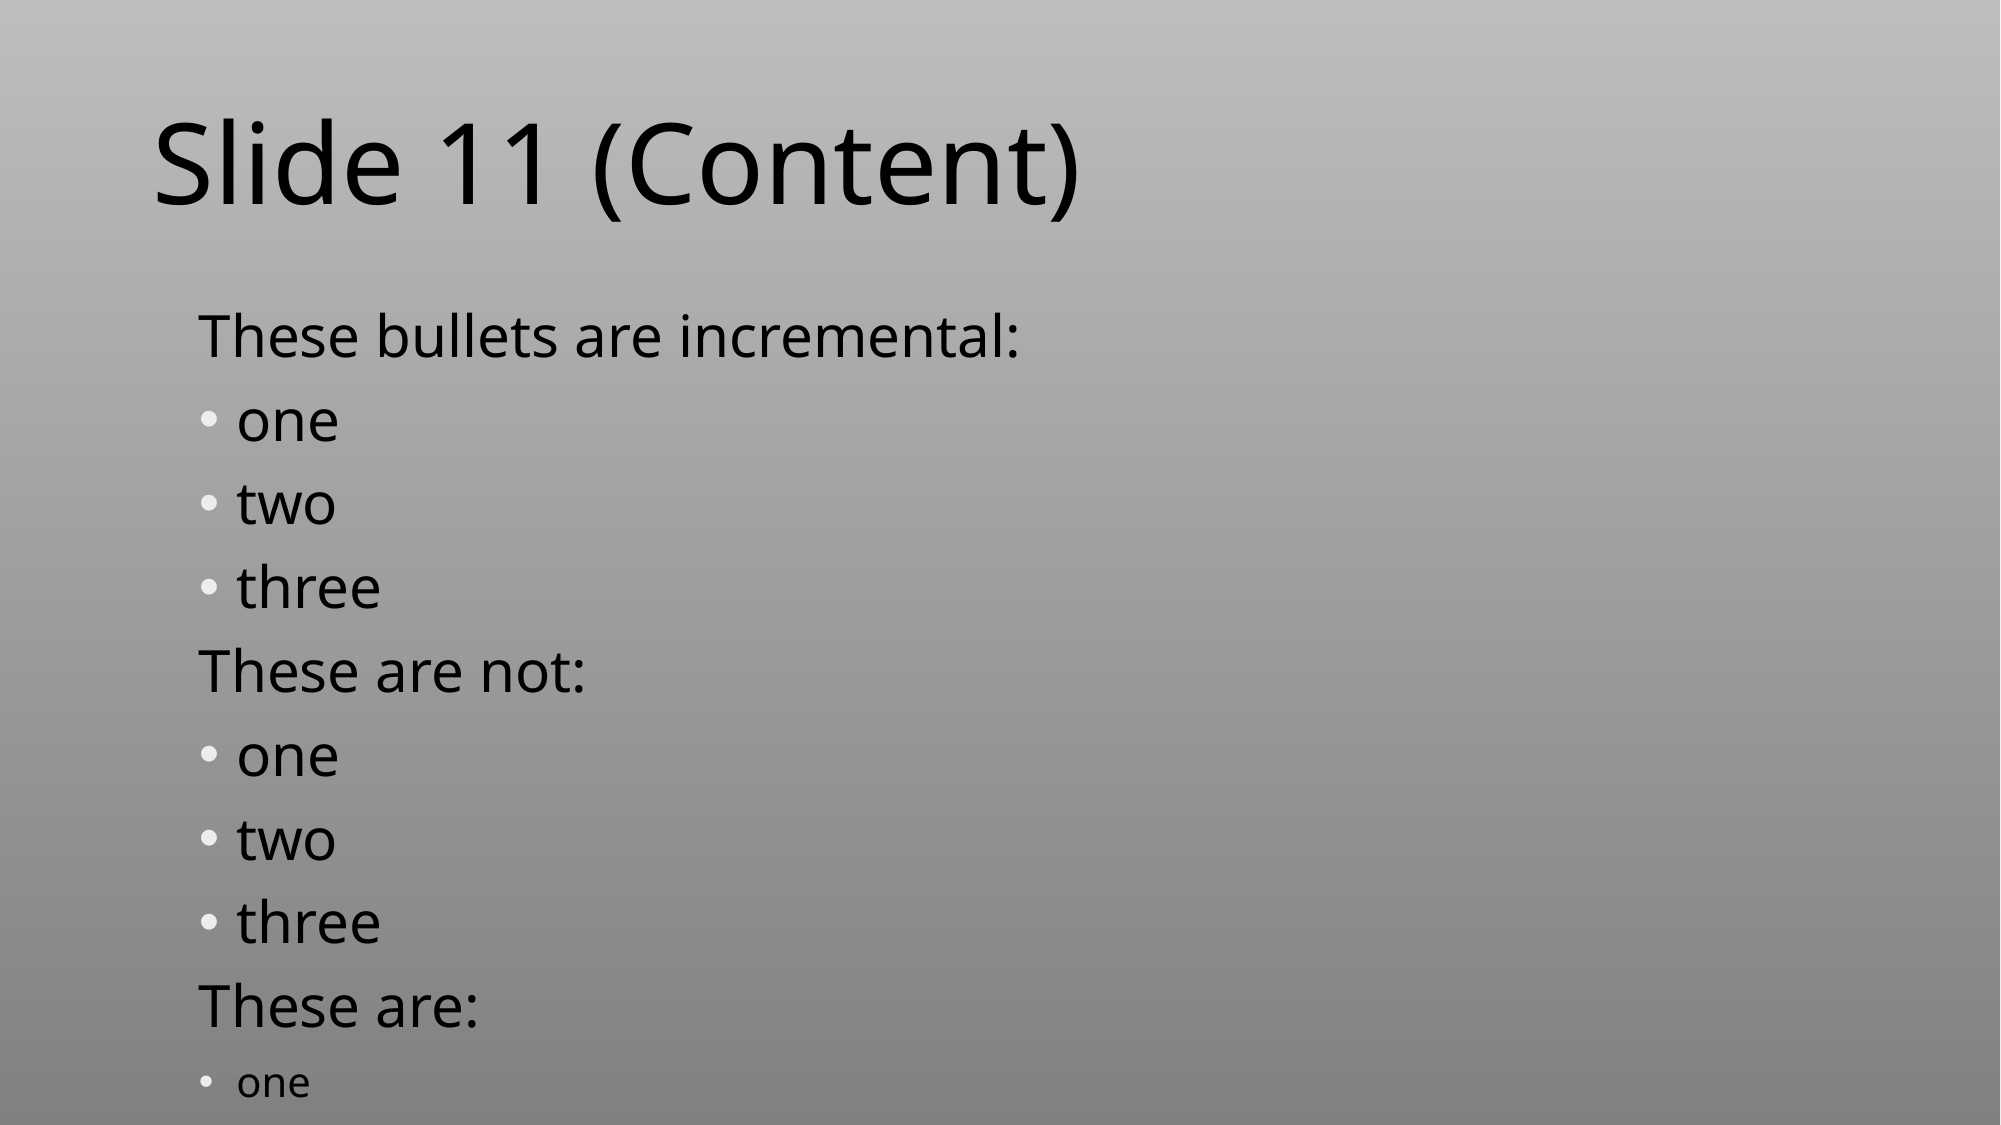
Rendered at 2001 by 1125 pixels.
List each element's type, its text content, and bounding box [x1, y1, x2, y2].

title Slide 11 (Content) [137, 59, 1863, 278]
list These bullets are incremental: one two three These are not: one two three These are: one two three [183, 299, 1863, 1014]
picture [0, 0, 2001, 1125]
